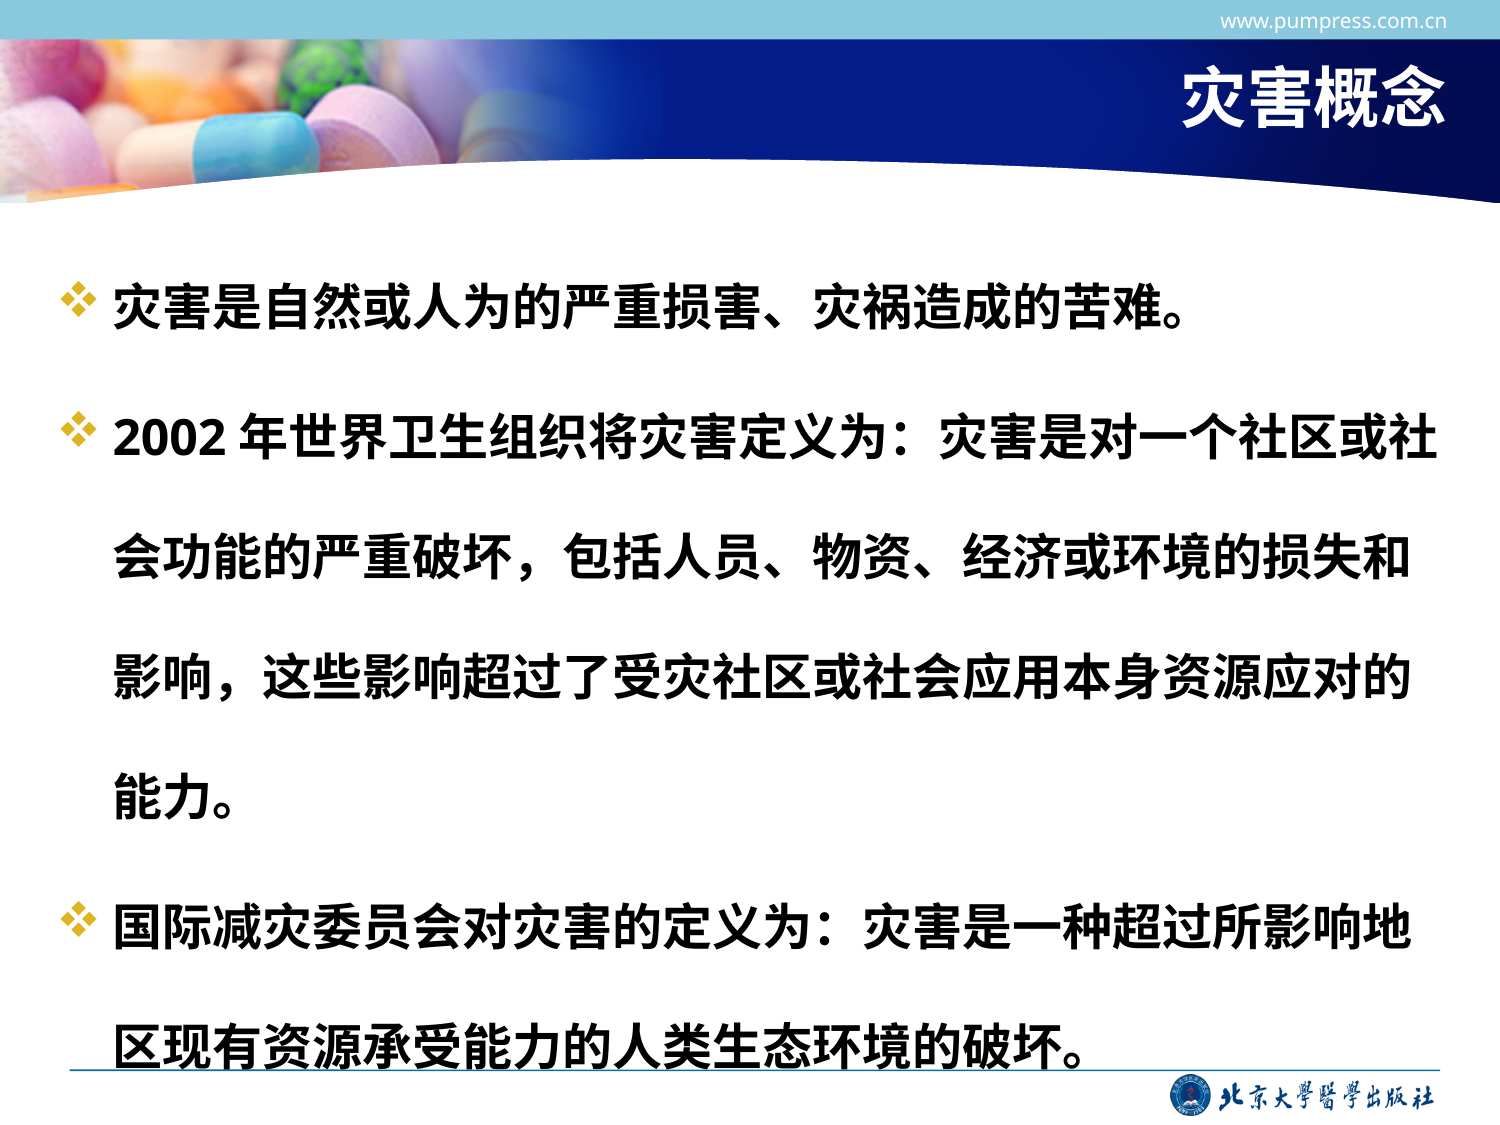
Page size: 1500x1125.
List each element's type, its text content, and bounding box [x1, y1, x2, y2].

title 灾害概念 [137, 50, 1463, 143]
picture [1170, 1074, 1436, 1118]
picture [0, 40, 1500, 203]
slide_number www.pumpress.com.cn [1024, 0, 1463, 38]
list 灾害是自然或人为的严重损害、灾祸造成的苦难。 2002年世界卫生组织将灾害定义为：灾害是对一个社区或社会功能的严重破坏，包括人员、物资、经济或环境的损失和影响，这些影响超过了受灾社区或社会应用本身资源应对的能力。 国际减灾委员会对灾害的定义为：灾害是一种超过所影响地区现有资源承受能力的人类生态环境的破坏。 [41, 208, 1454, 1009]
